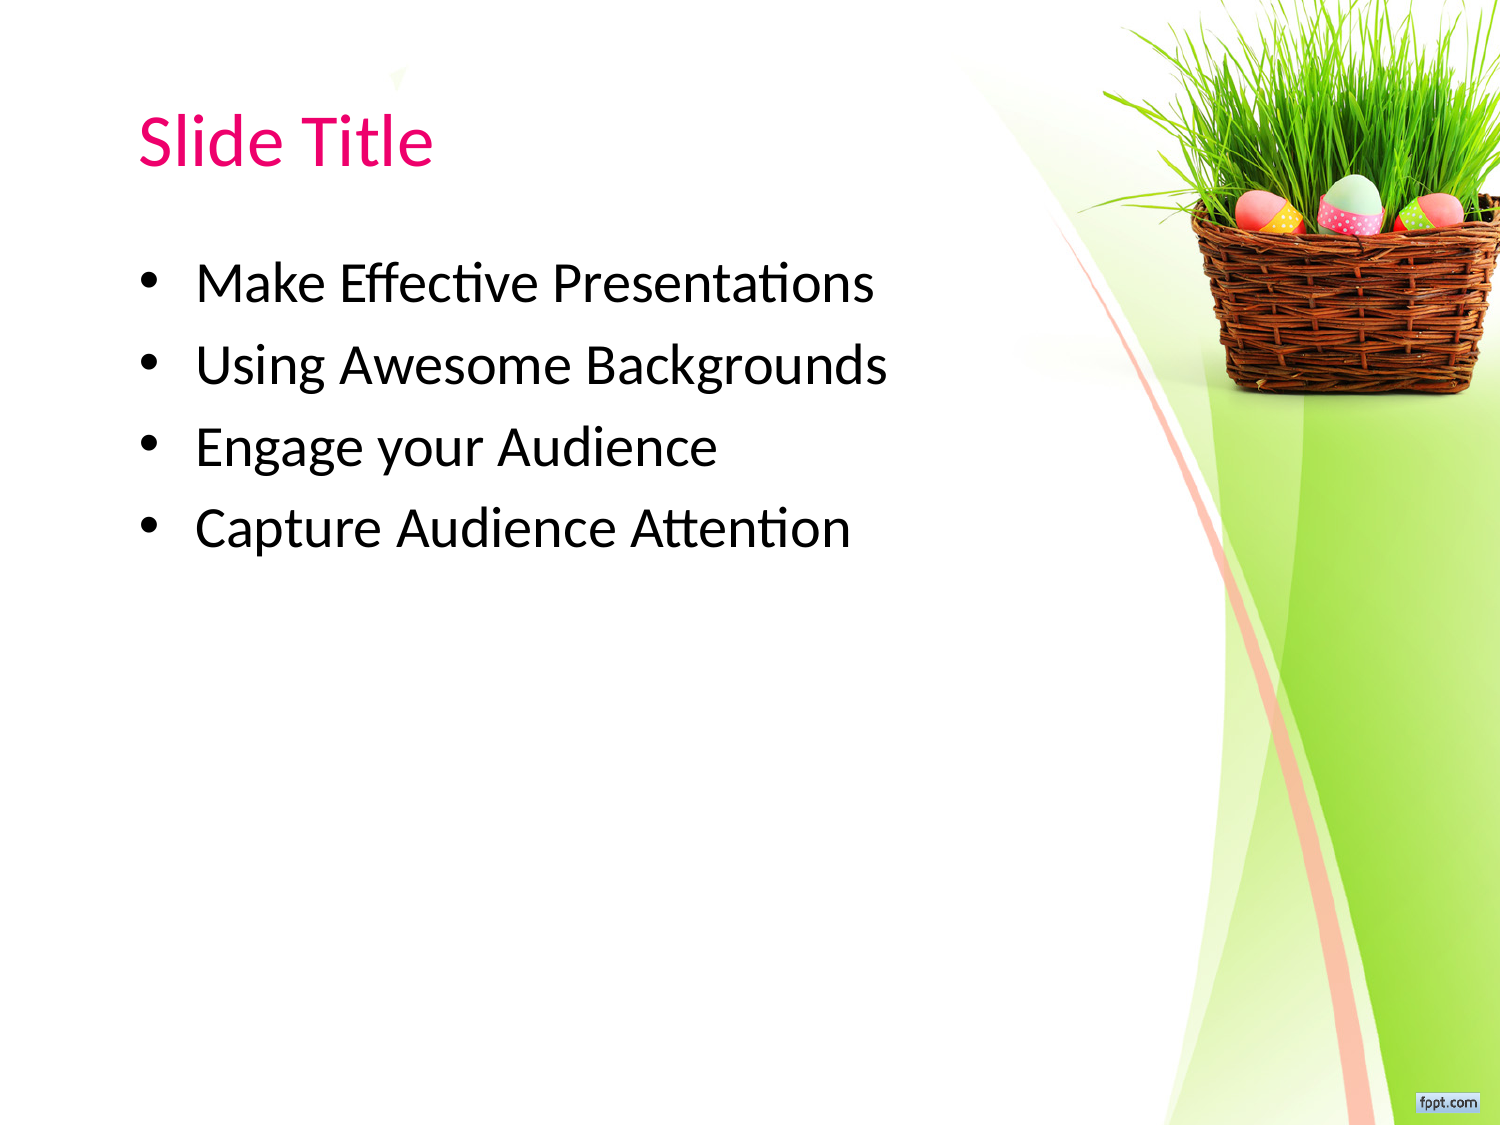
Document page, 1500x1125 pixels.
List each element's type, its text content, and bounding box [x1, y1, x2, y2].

list Make Effective Presentations Using Awesome Backgrounds Engage your Audience Capture Audience Attention [123, 236, 1301, 1055]
title Slide Title [123, 61, 1301, 212]
picture [0, 0, 1500, 1125]
